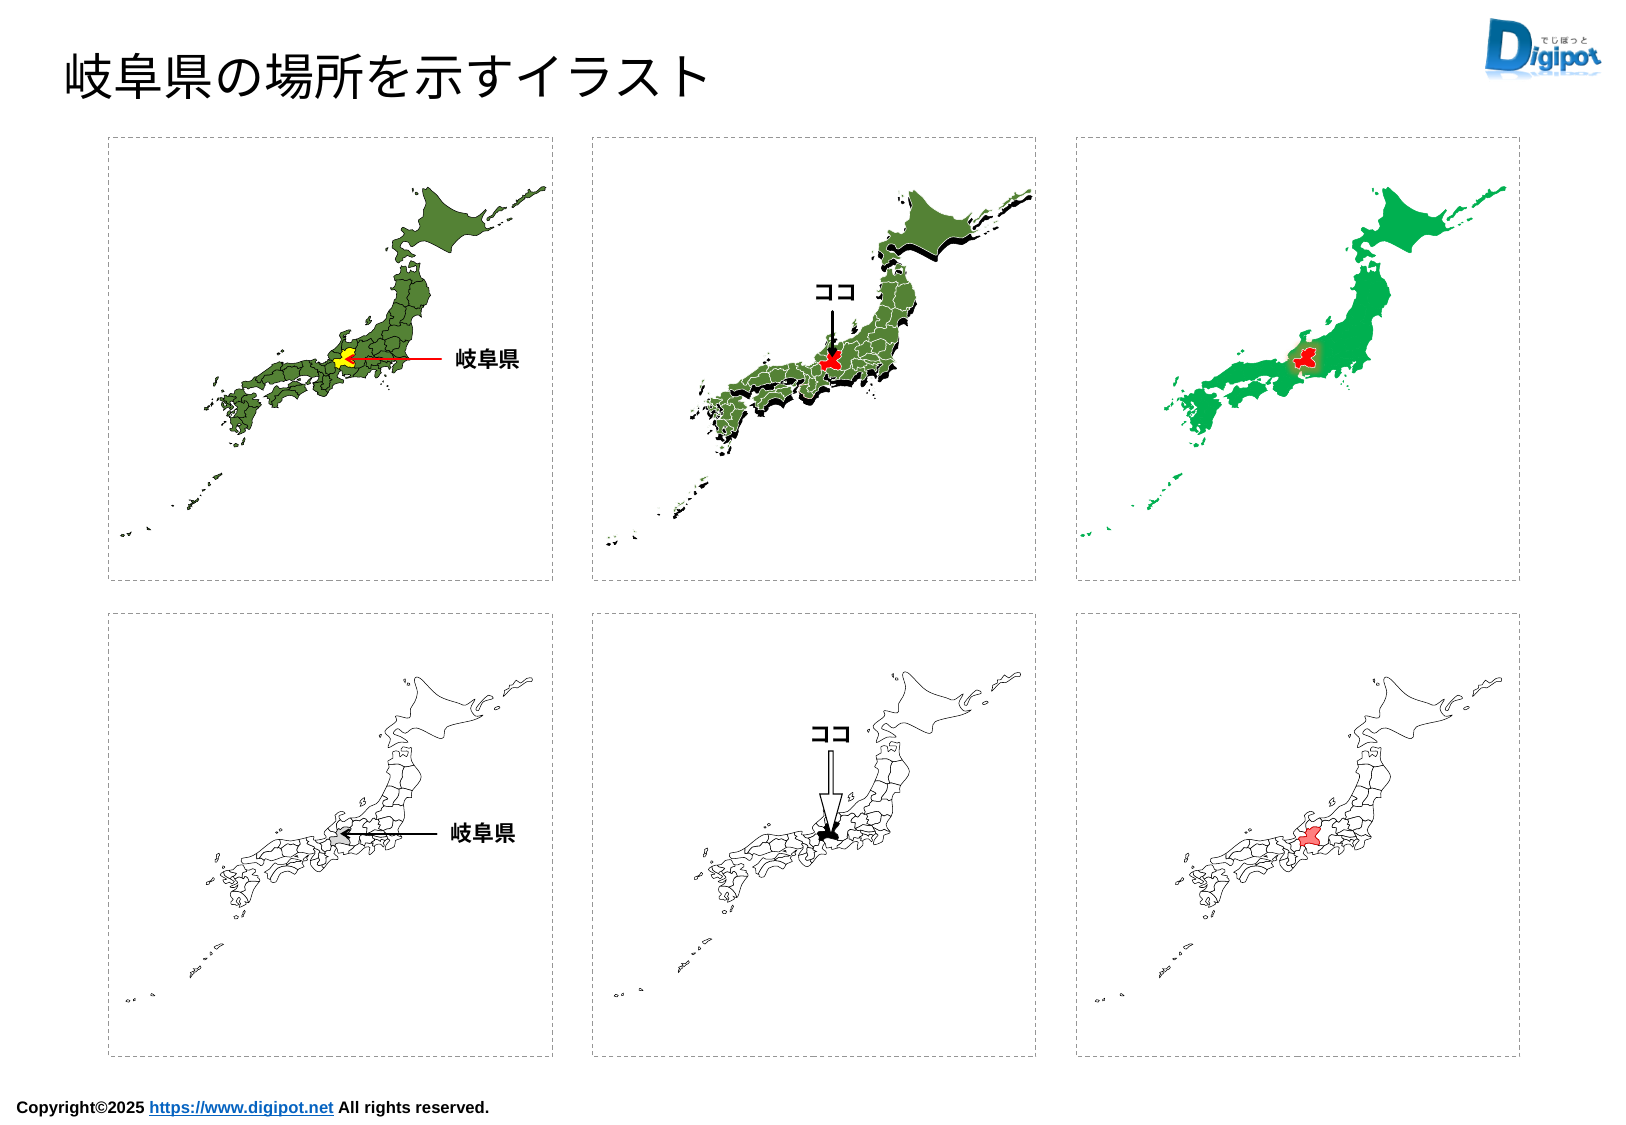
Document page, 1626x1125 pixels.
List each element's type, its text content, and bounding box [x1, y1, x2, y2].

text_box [1080, 186, 1507, 537]
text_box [125, 676, 542, 1003]
picture [1485, 18, 1602, 82]
text_box 岐阜県の場所を示すイラスト [49, 38, 728, 113]
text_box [1095, 676, 1502, 1003]
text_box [614, 671, 1021, 998]
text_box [606, 188, 1033, 546]
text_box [120, 186, 547, 537]
